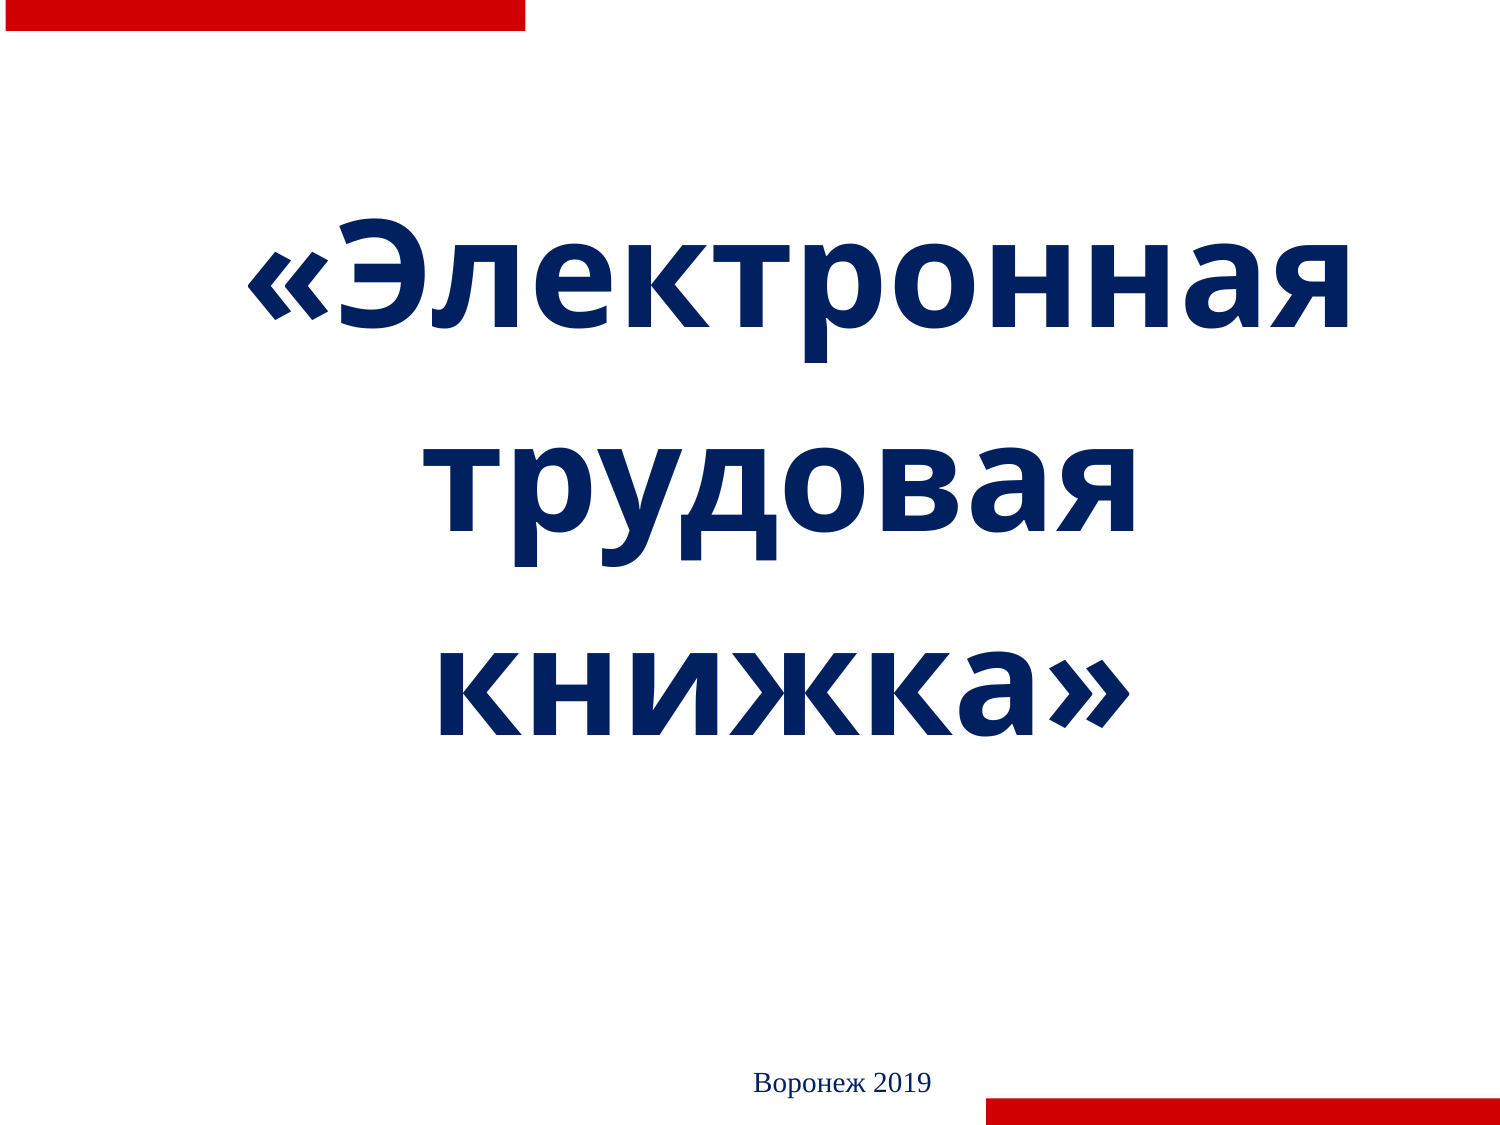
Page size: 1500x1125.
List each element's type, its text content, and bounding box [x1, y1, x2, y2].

text_box [984, 1096, 1500, 1125]
text_box Воронеж 2019 [738, 1055, 999, 1106]
table_header «Электронная трудовая книжка» [112, 159, 1454, 787]
text_box [4, 0, 528, 33]
